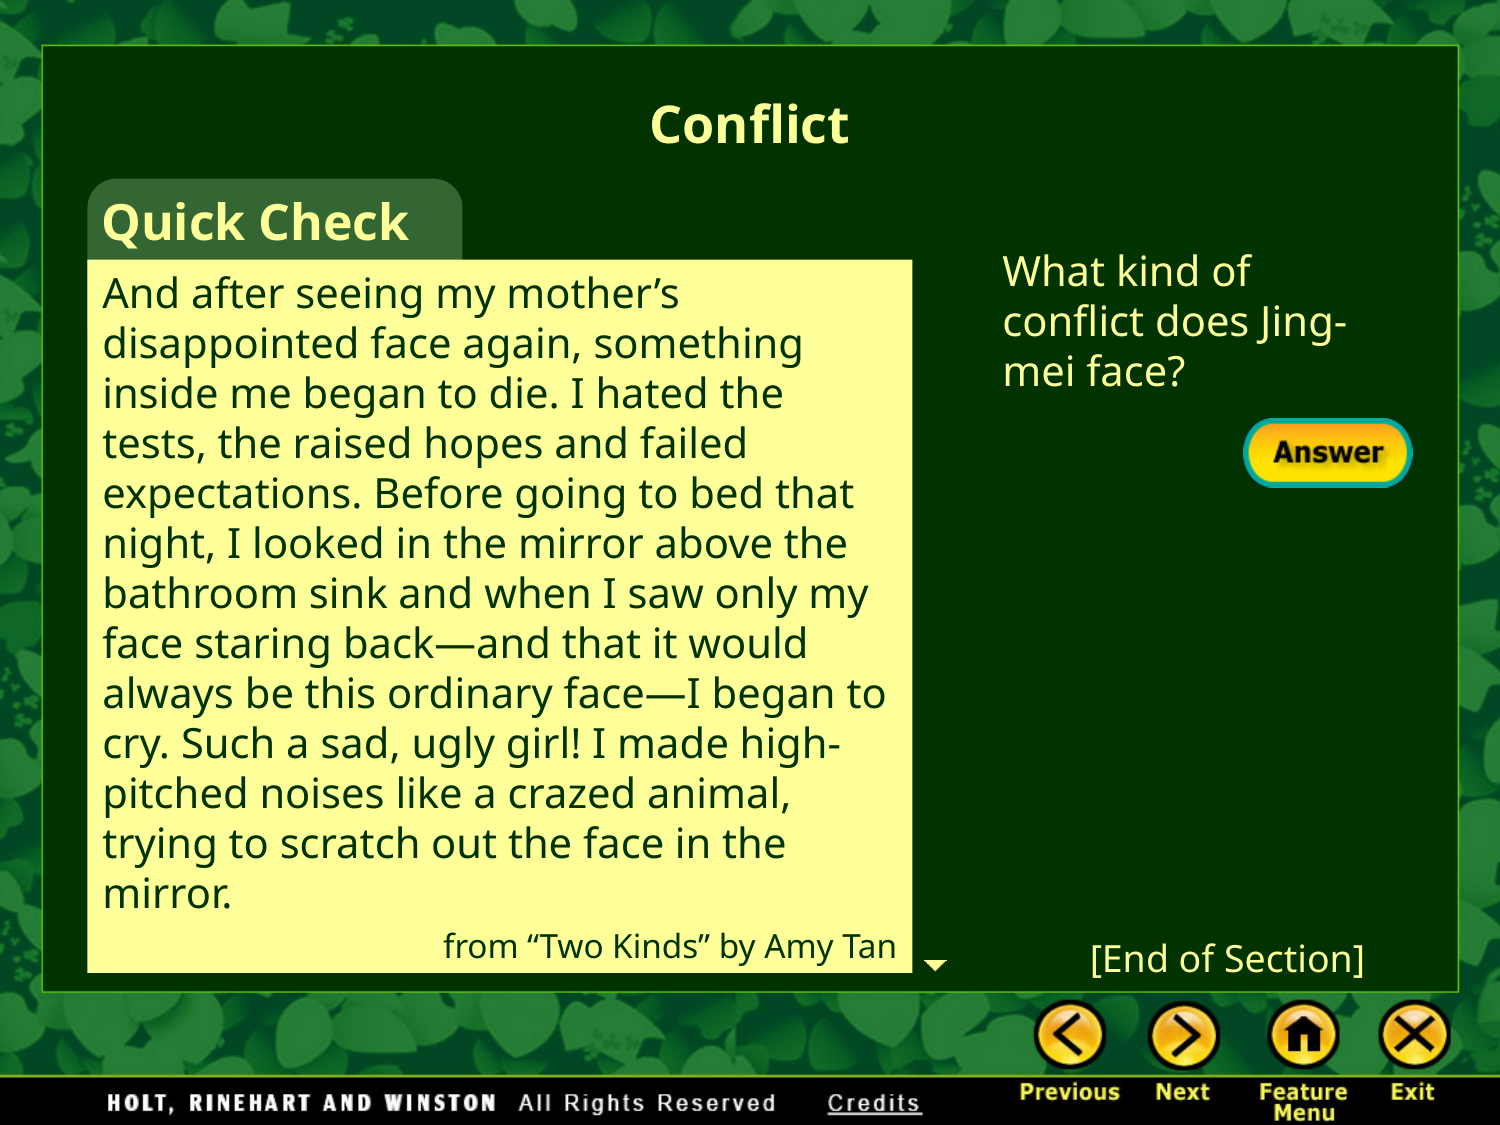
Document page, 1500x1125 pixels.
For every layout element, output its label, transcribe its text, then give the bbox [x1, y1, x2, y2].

title Conflict [74, 57, 1426, 188]
picture [0, 0, 1500, 1125]
text_box And after seeing my mother’s disappointed face again, something inside me began to die. I hated the tests, the raised hopes and failed expectations. Before going to bed that night, I looked in the mirror above the bathroom sink and when I saw only my face staring back—and that it would always be this ordinary face—I began to cry. Such a sad, ugly girl! I made high-pitched noises like a crazed animal, trying to scratch out the face in the mirror. from “Two Kinds” by Amy Tan [87, 259, 913, 973]
text_box [101, 178, 449, 183]
text_box [End of Section] [1074, 927, 1413, 987]
text_box [1137, 987, 1251, 1125]
text_box What kind of conflict does Jing- mei face? [987, 237, 1413, 403]
text_box Quick Check [86, 183, 500, 258]
